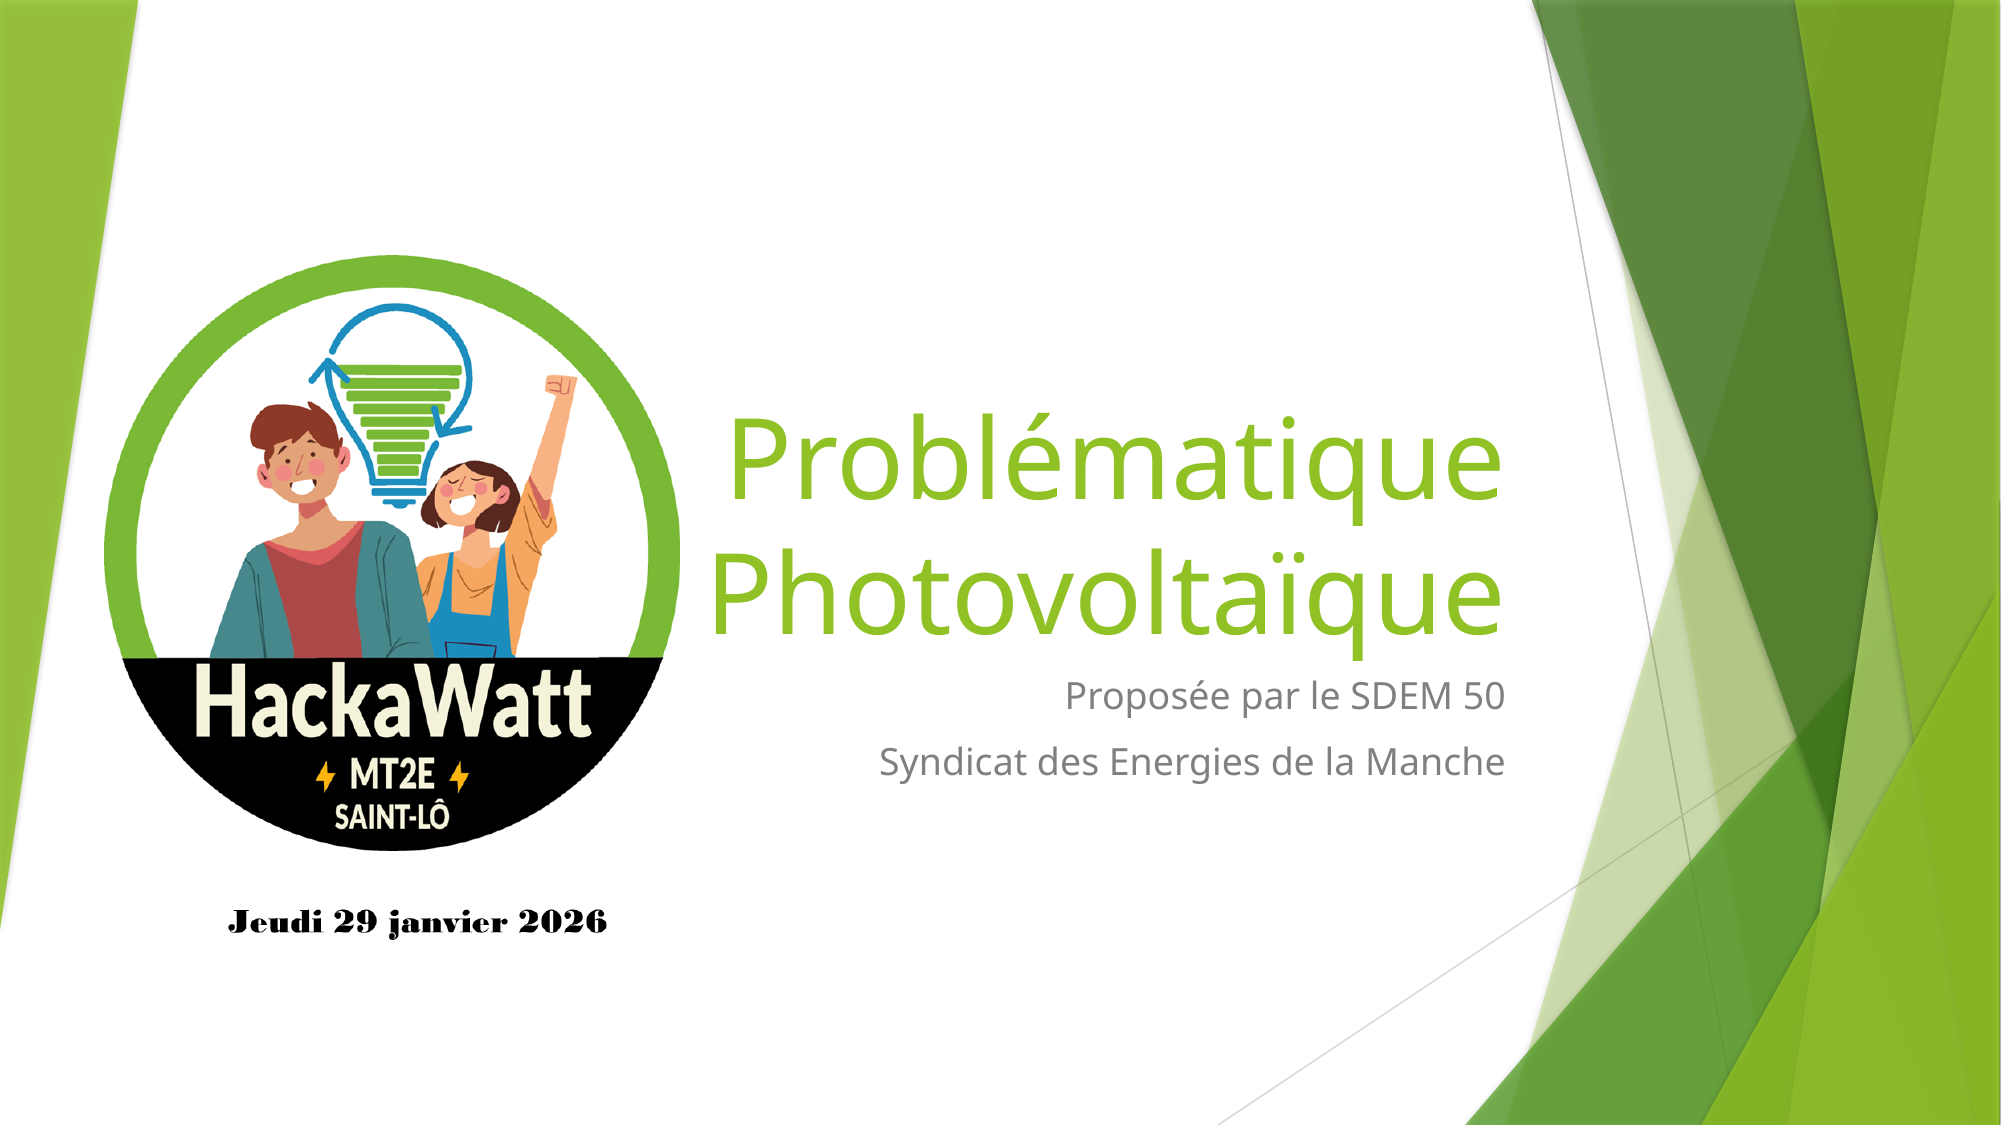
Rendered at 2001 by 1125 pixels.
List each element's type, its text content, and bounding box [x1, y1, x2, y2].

subtitle Proposée par le SDEM 50 Syndicat des Energies de la Manche [685, 664, 1522, 845]
title Problématique Photovoltaïque [685, 394, 1522, 664]
picture [103, 254, 680, 962]
